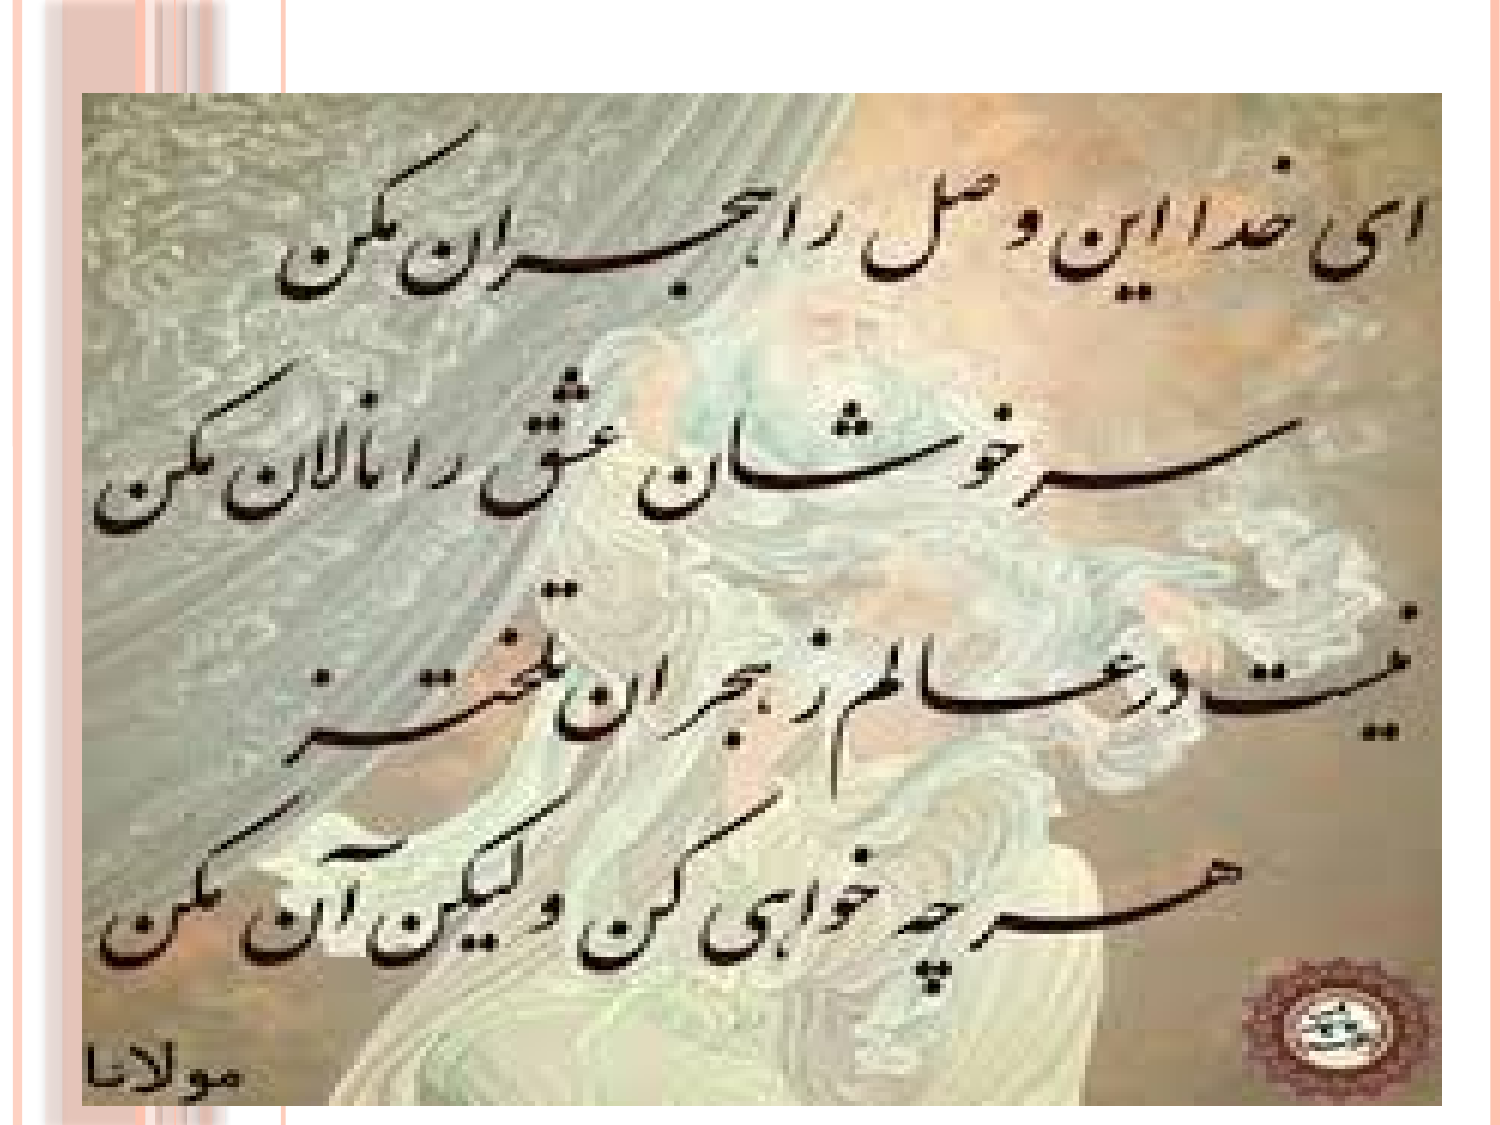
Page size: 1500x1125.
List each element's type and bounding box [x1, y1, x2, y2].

picture [81, 93, 1442, 1107]
